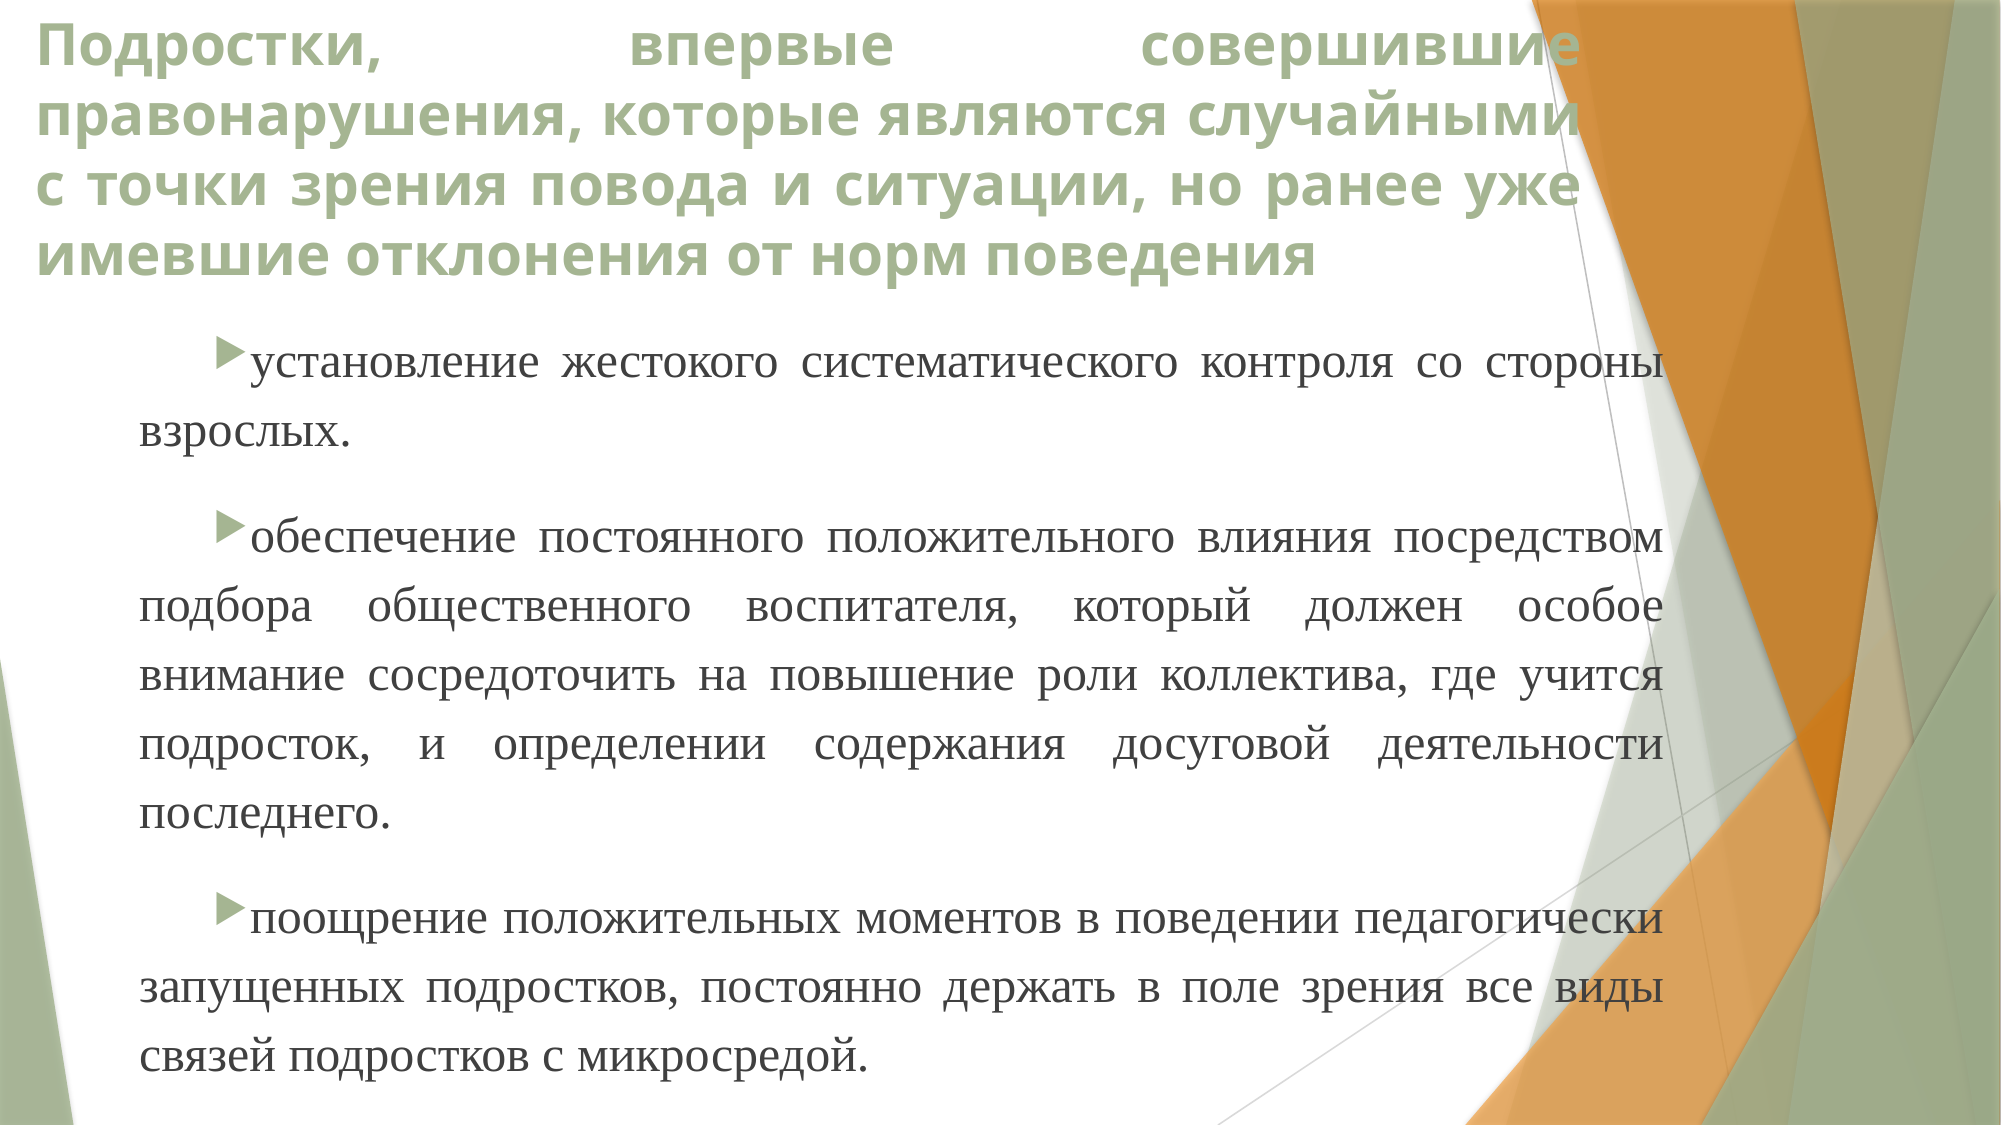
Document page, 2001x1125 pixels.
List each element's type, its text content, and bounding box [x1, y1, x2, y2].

list установление жестокого систематического контроля со стороны взрослых. обеспечение постоянного положительного влияния посредством подбора общественного воспитателя, который должен особое внимание сосредоточить на повышение роли коллектива, где учится подросток, и определении содержания досуговой деятельности последнего. поощрение положительных моментов в поведении педагогически запущенных подростков, постоянно держать в поле зрения все виды связей подростков с микросредой. [67, 311, 1680, 1125]
title Подростки, впервые совершившие правонарушения, которые являются случайными с точки зрения повода и ситуации, но ранее уже имевшие отклонения от норм поведения [20, 0, 1598, 246]
